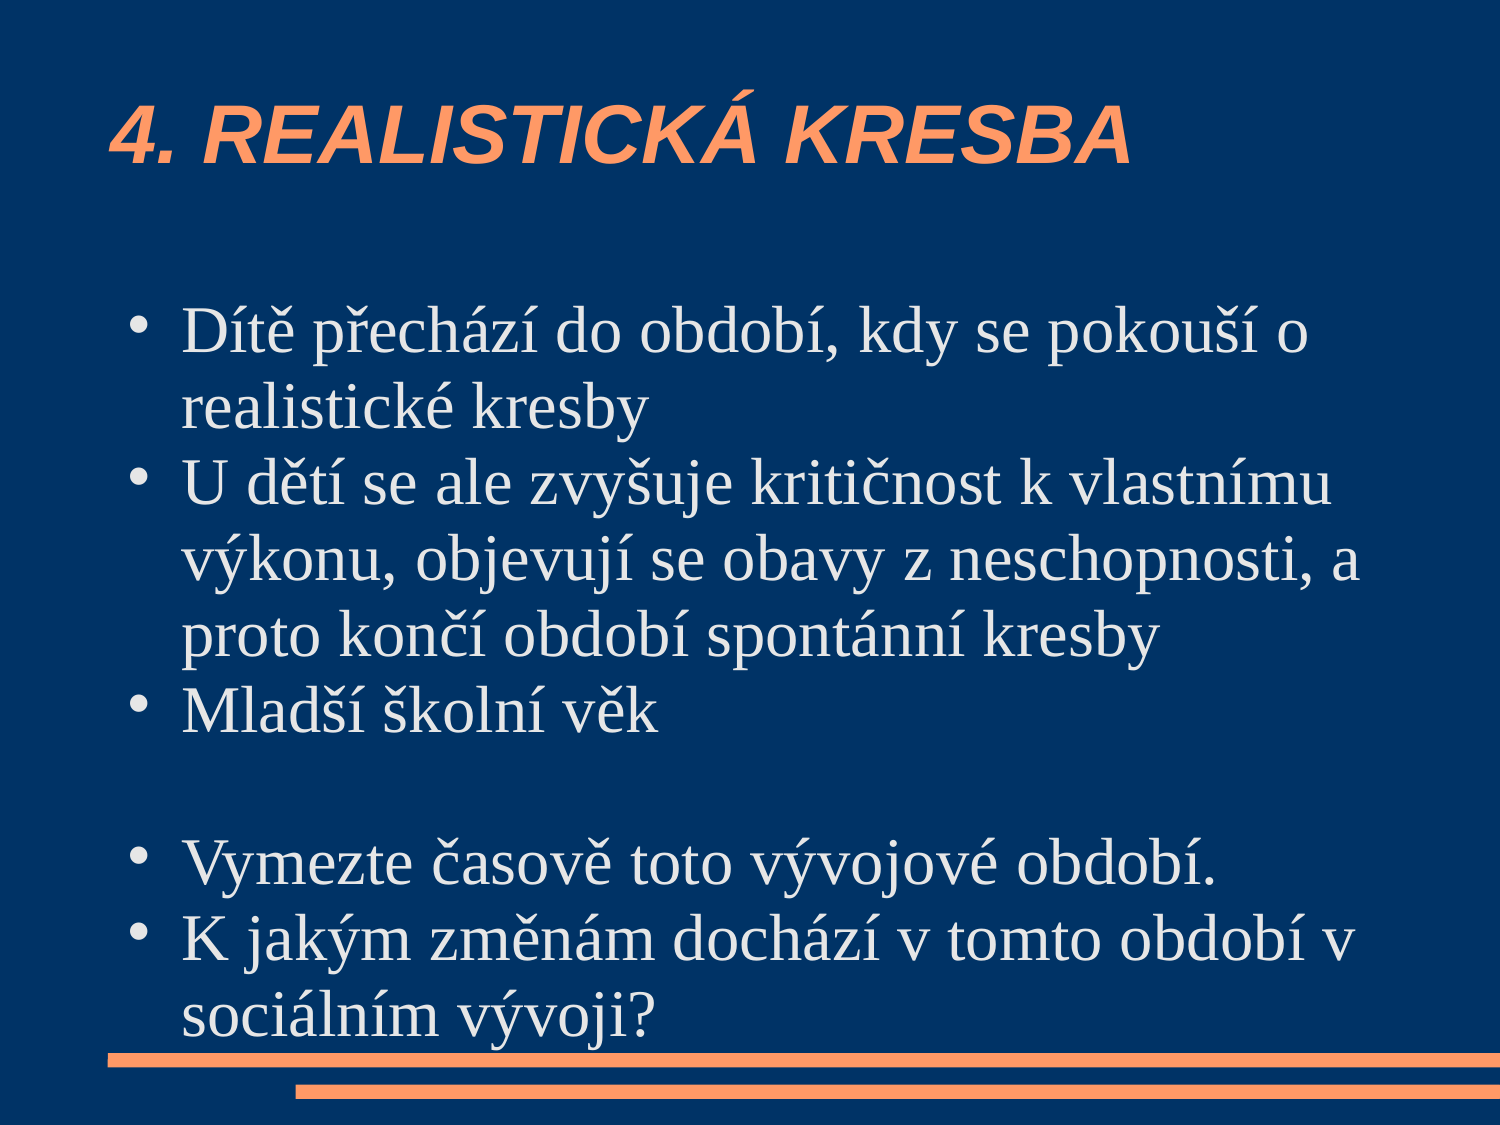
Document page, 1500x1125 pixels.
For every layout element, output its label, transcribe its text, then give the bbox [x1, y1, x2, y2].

title 4. REALISTICKÁ KRESBA [110, 49, 1392, 223]
list Dítě přechází do období, kdy se pokouší o realistické kresby U dětí se ale zvyšuje kritičnost k vlastnímu výkonu, objevují se obavy z neschopnosti, a proto končí období spontánní kresby Mladší školní věk Vymezte časově toto vývojové období. K jakým změnám dochází v tomto období v sociálním vývoji? [110, 292, 1416, 1033]
